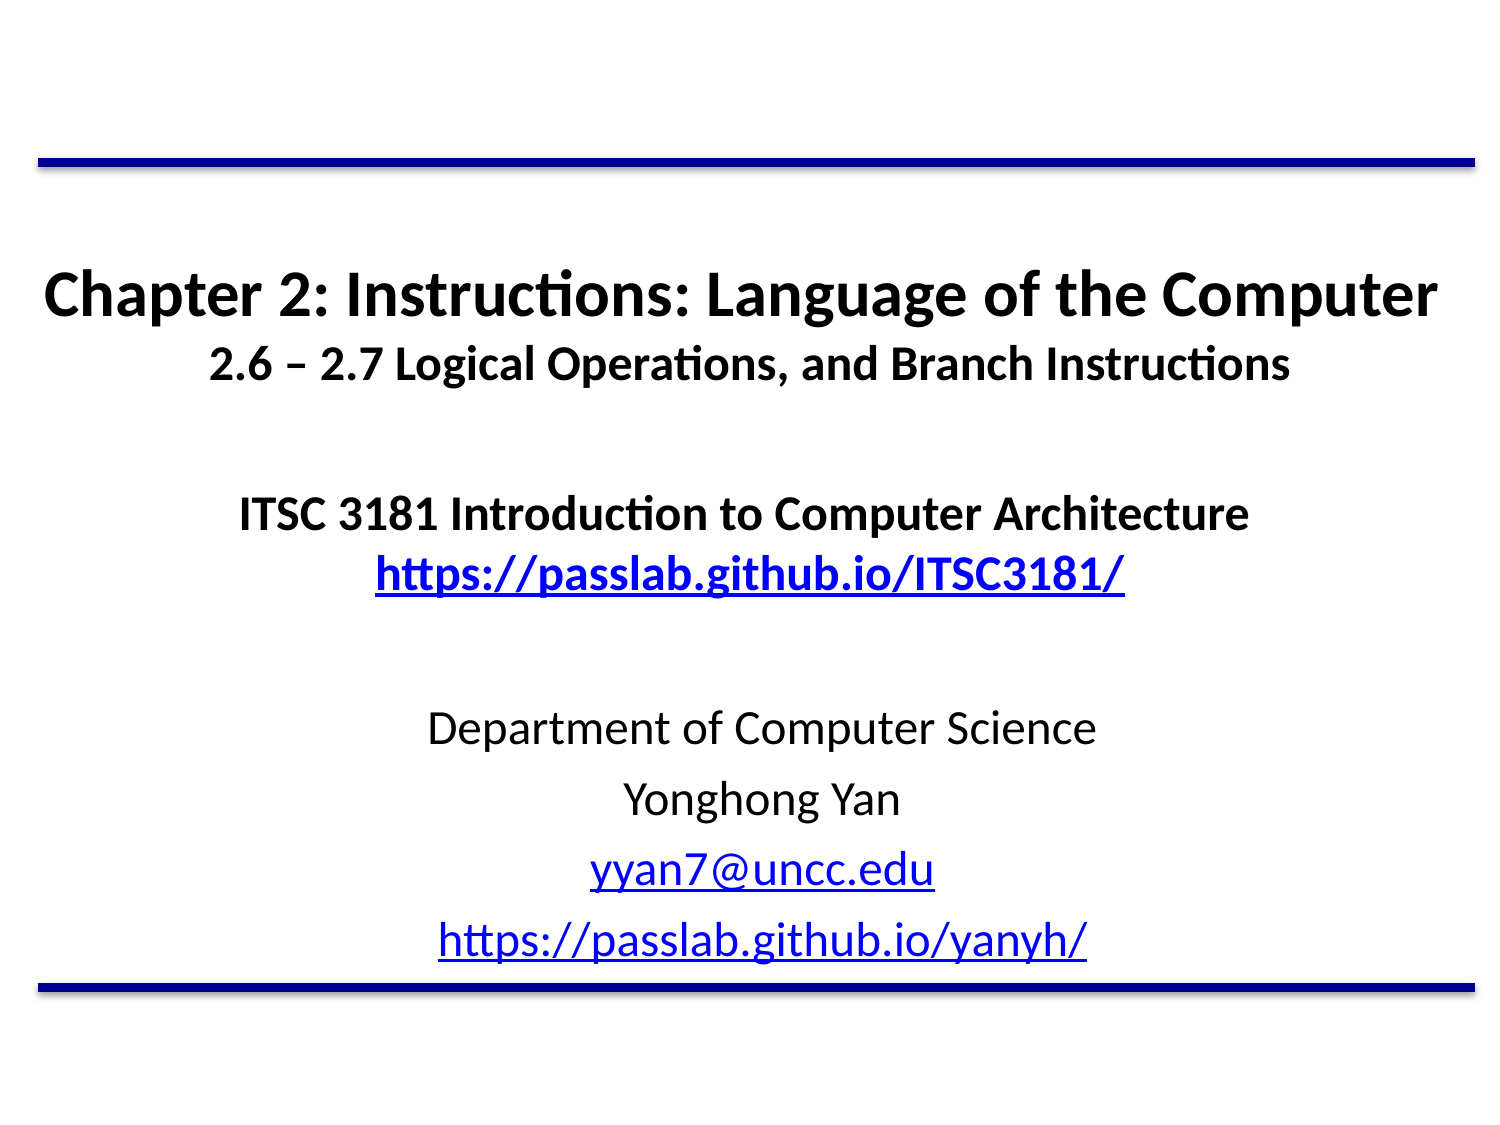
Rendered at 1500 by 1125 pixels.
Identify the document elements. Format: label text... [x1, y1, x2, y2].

subtitle Department of Computer Science Yonghong Yan yyan7@uncc.edu https://passlab.github.io/yanyh/ [237, 687, 1288, 975]
title Chapter 2: Instructions: Language of the Computer 2.6 – 2.7 Logical Operations, and Branch Instructions ITSC 3181 Introduction to Computer Architecture https://passlab.github.io/ITSC3181/ [0, 237, 1500, 613]
